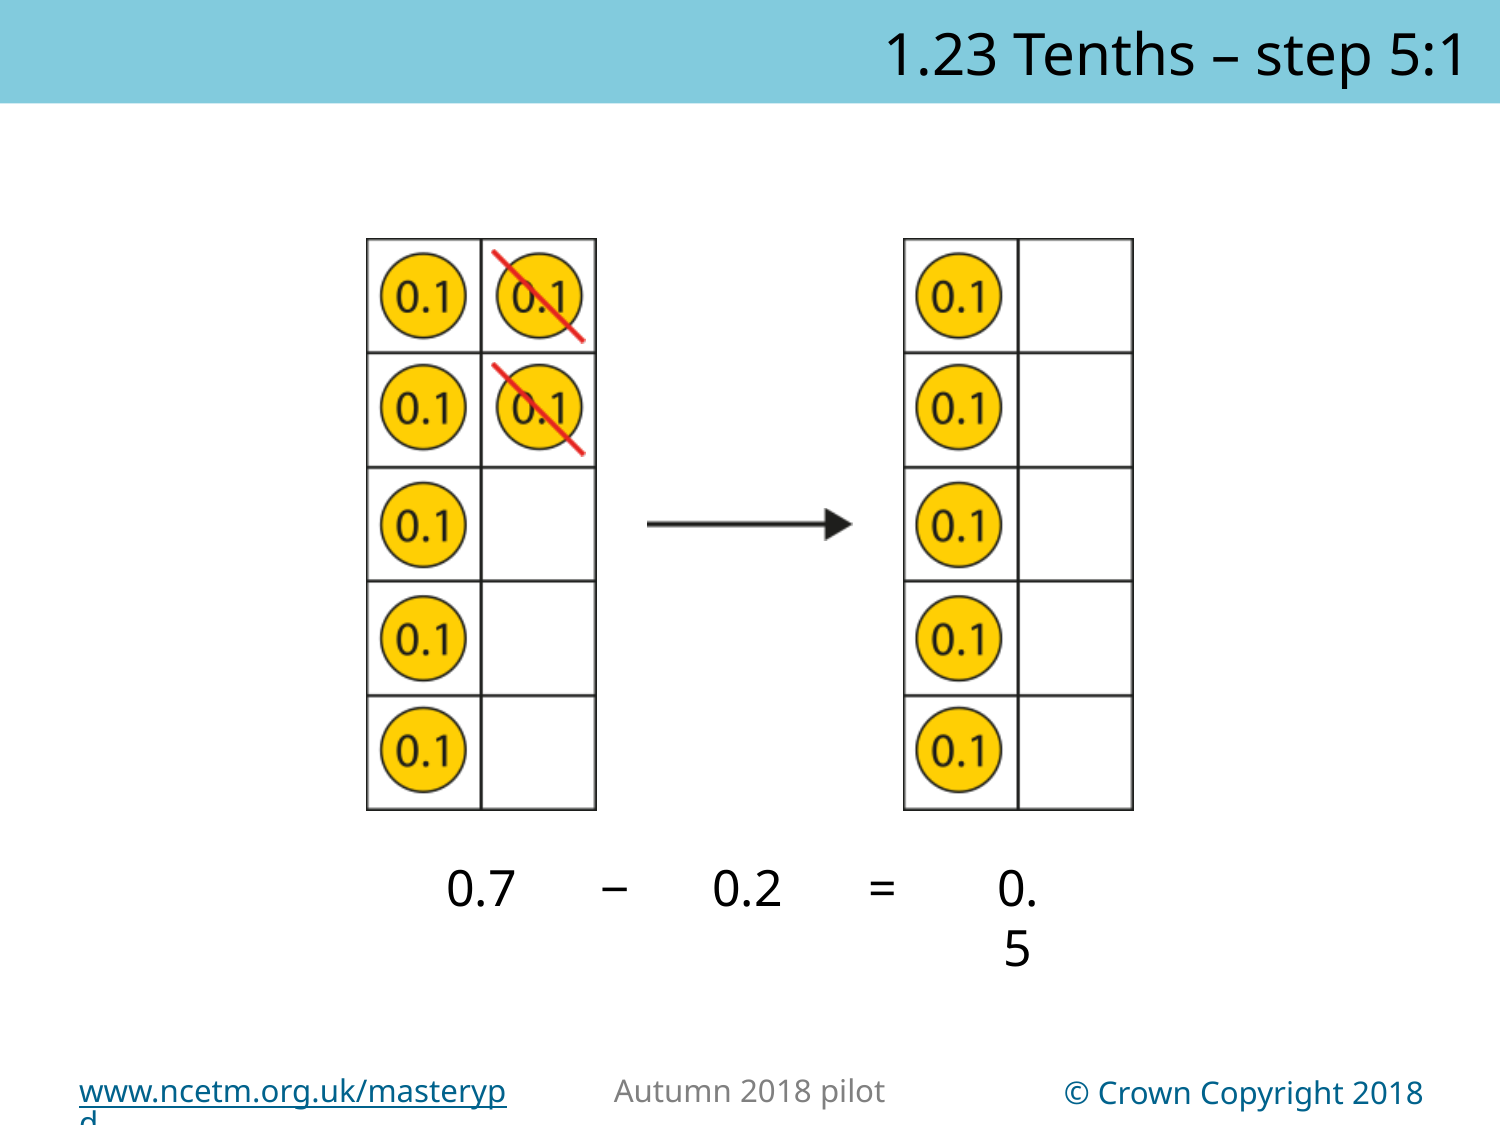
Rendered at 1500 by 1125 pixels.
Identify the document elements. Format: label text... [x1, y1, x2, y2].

text_box 0.5 [970, 848, 1067, 984]
text_box − [584, 848, 645, 924]
text_box 0.7 [431, 848, 532, 924]
text_box = [853, 848, 913, 924]
list 1.23 Tenths – step 5:1 [0, 0, 1500, 104]
picture [903, 237, 1134, 812]
picture [646, 508, 854, 541]
picture [366, 237, 597, 812]
text_box 0.2 [697, 848, 798, 924]
